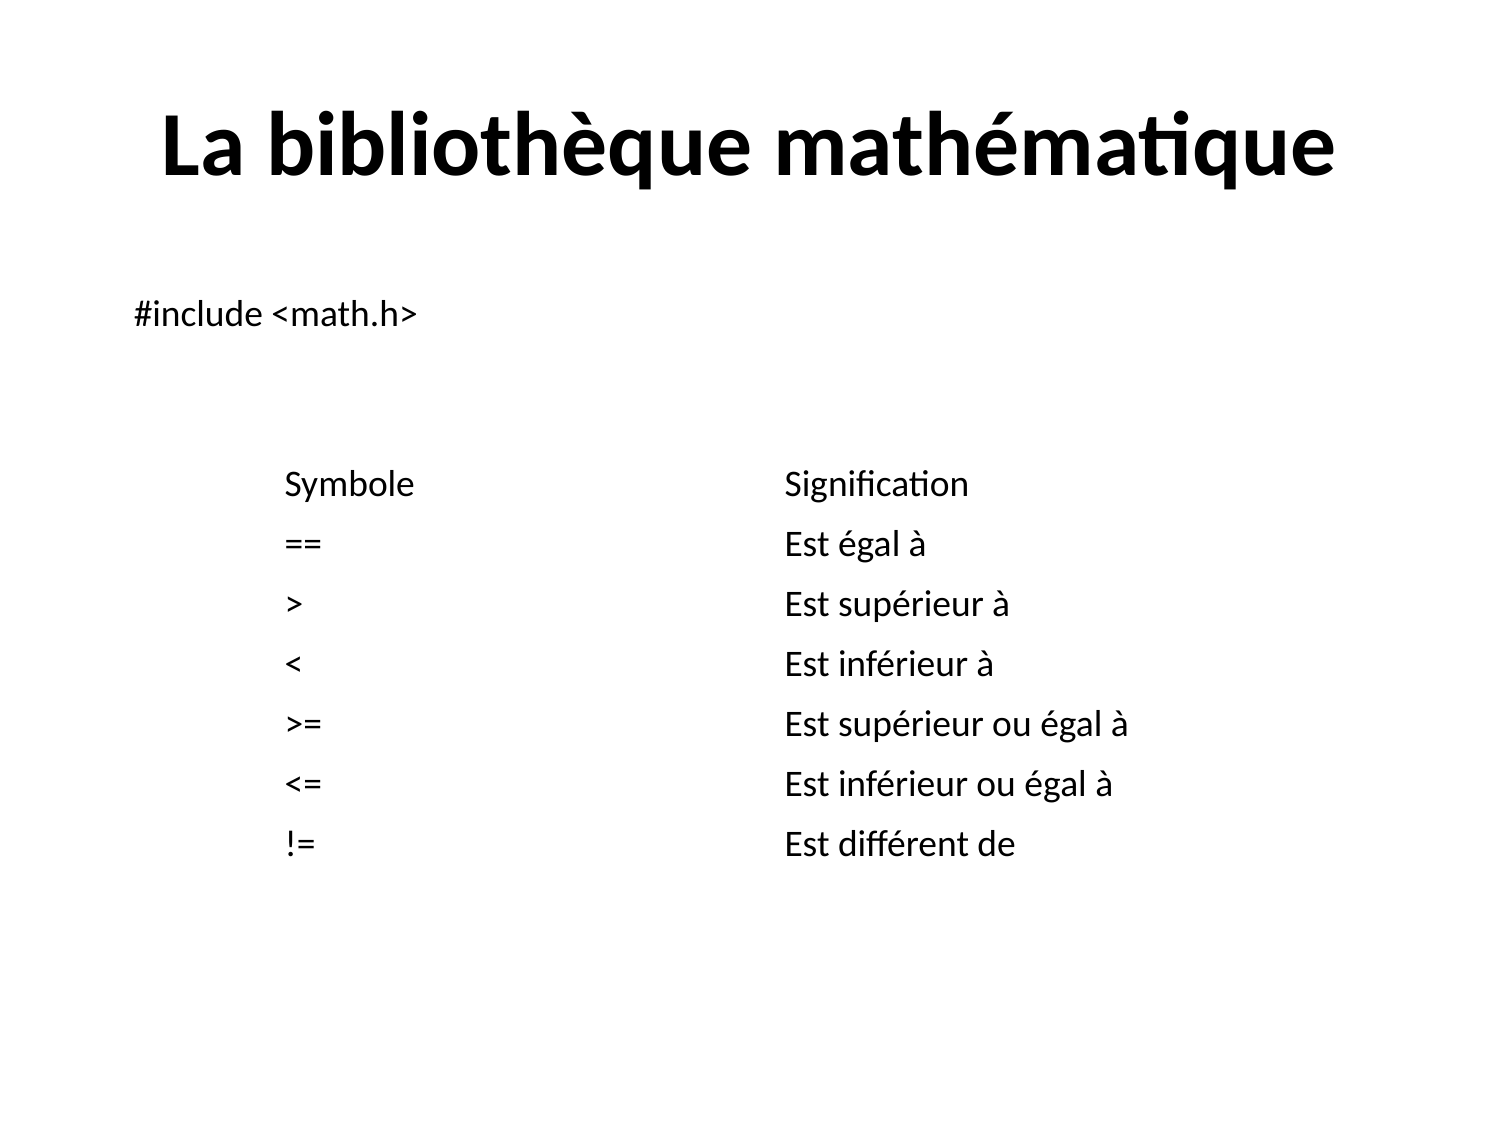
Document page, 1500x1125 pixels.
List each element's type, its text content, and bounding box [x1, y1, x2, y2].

table_cell >= [270, 697, 769, 757]
table_cell < [270, 637, 769, 697]
table_cell Est inférieur à [769, 637, 1269, 697]
title La bibliothèque mathématique [75, 45, 1425, 233]
table_cell != [270, 817, 769, 877]
table_cell Est supérieur ou égal à [769, 697, 1269, 757]
text_box #include <math.h> [118, 281, 434, 341]
table_cell <= [270, 757, 769, 817]
table_cell > [270, 577, 769, 637]
table_cell Est différent de [769, 817, 1269, 877]
table_header Signification [769, 457, 1269, 517]
table_cell Est supérieur à [769, 577, 1269, 637]
table_cell Est inférieur ou égal à [769, 757, 1269, 817]
table_cell Est égal à [769, 517, 1269, 577]
table_cell == [270, 517, 769, 577]
table_header Symbole [270, 457, 769, 517]
